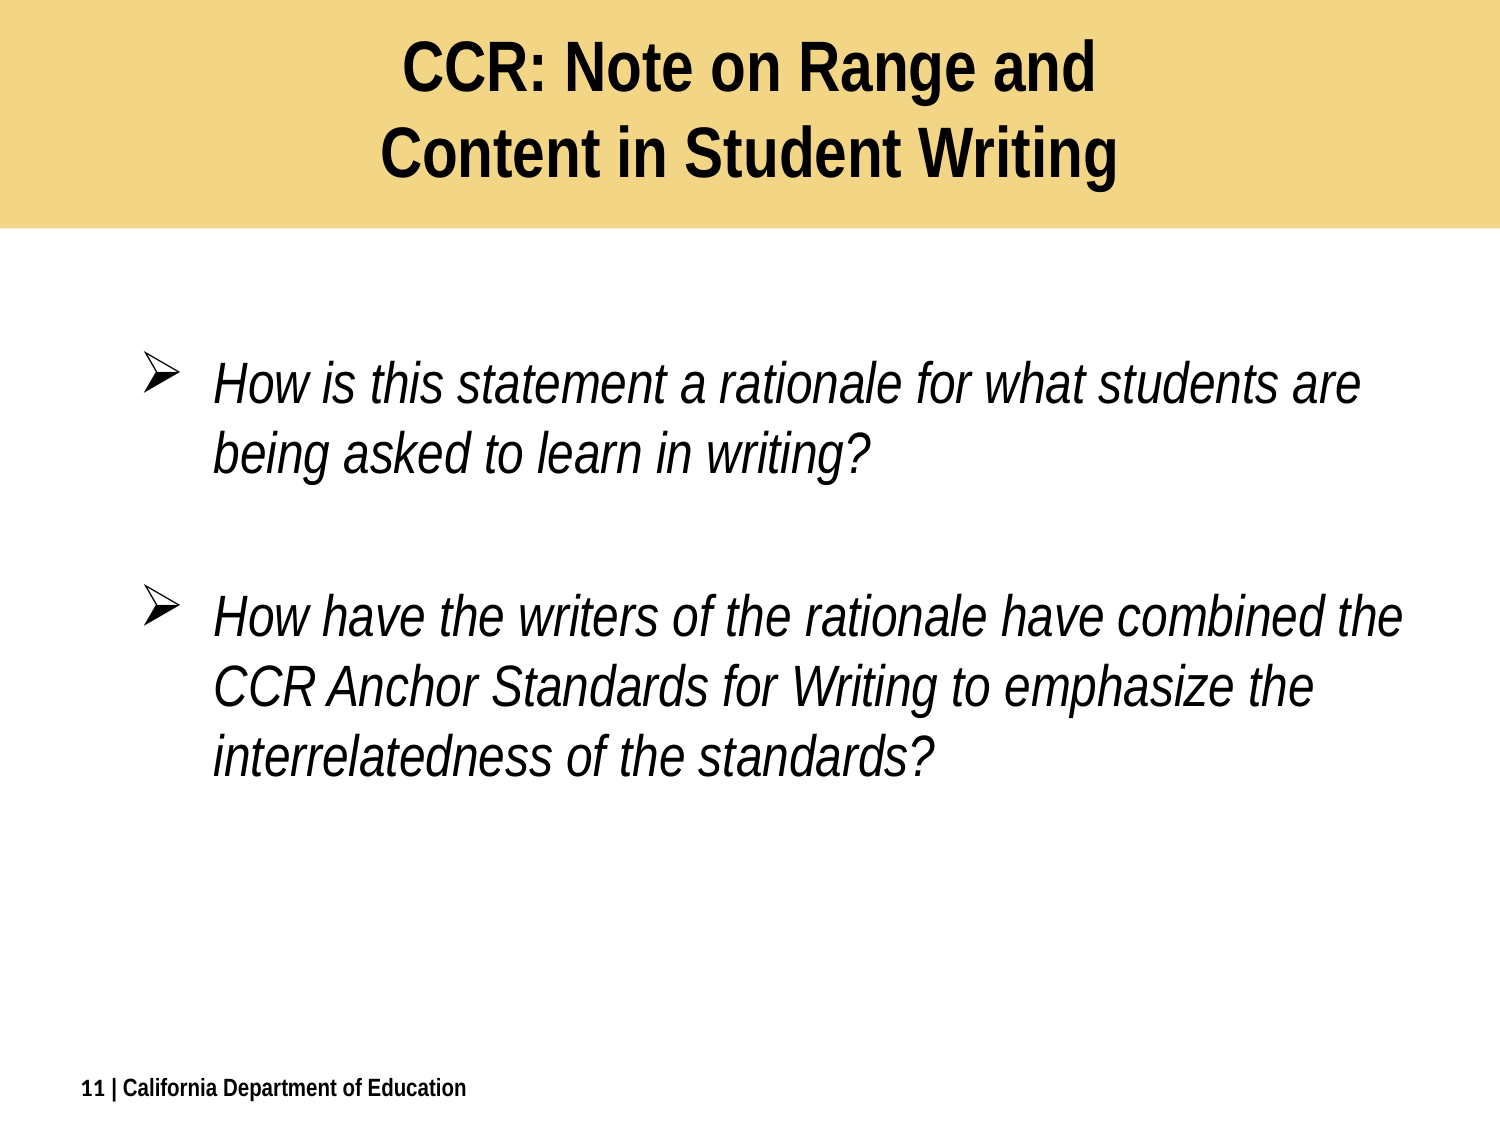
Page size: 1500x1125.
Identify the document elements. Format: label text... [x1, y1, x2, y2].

footer | California Department of Education [121, 1064, 699, 1124]
slide_number 11 [55, 1064, 121, 1124]
list How is this statement a rationale for what students are being asked to learn in writing? How have the writers of the rationale have combined the CCR Anchor Standards for Writing to emphasize the interrelatedness of the standards? [75, 265, 1473, 1090]
title CCR: Note on Range and Content in Student Writing [0, 11, 1500, 200]
